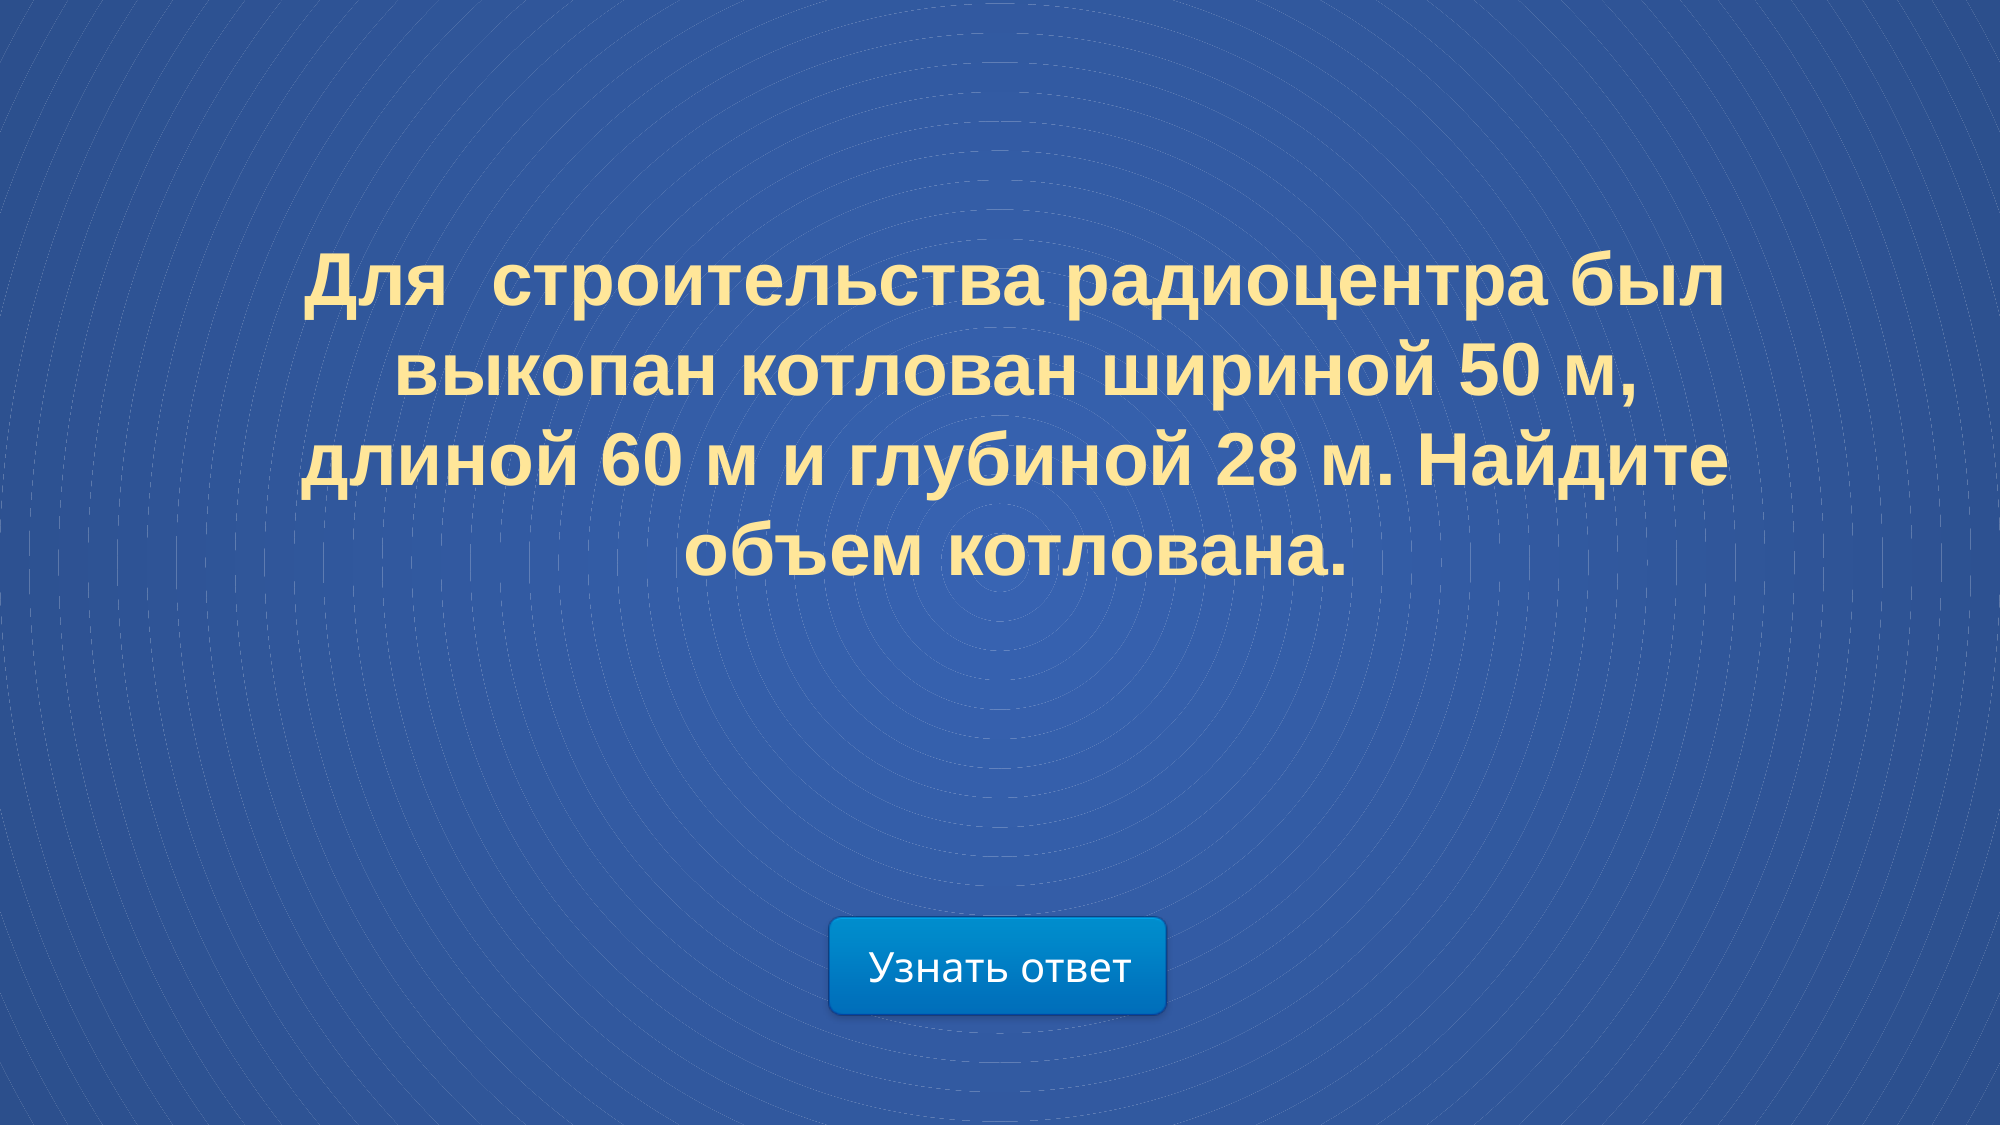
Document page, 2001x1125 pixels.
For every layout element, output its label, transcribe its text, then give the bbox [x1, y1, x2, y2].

text_box Для строительства радиоцентра был выкопан котлован шириной 50 м, длиной 60 м и глубиной 28 м. Найдите объем котлована. [242, 223, 1791, 598]
picture [793, 902, 1180, 1035]
